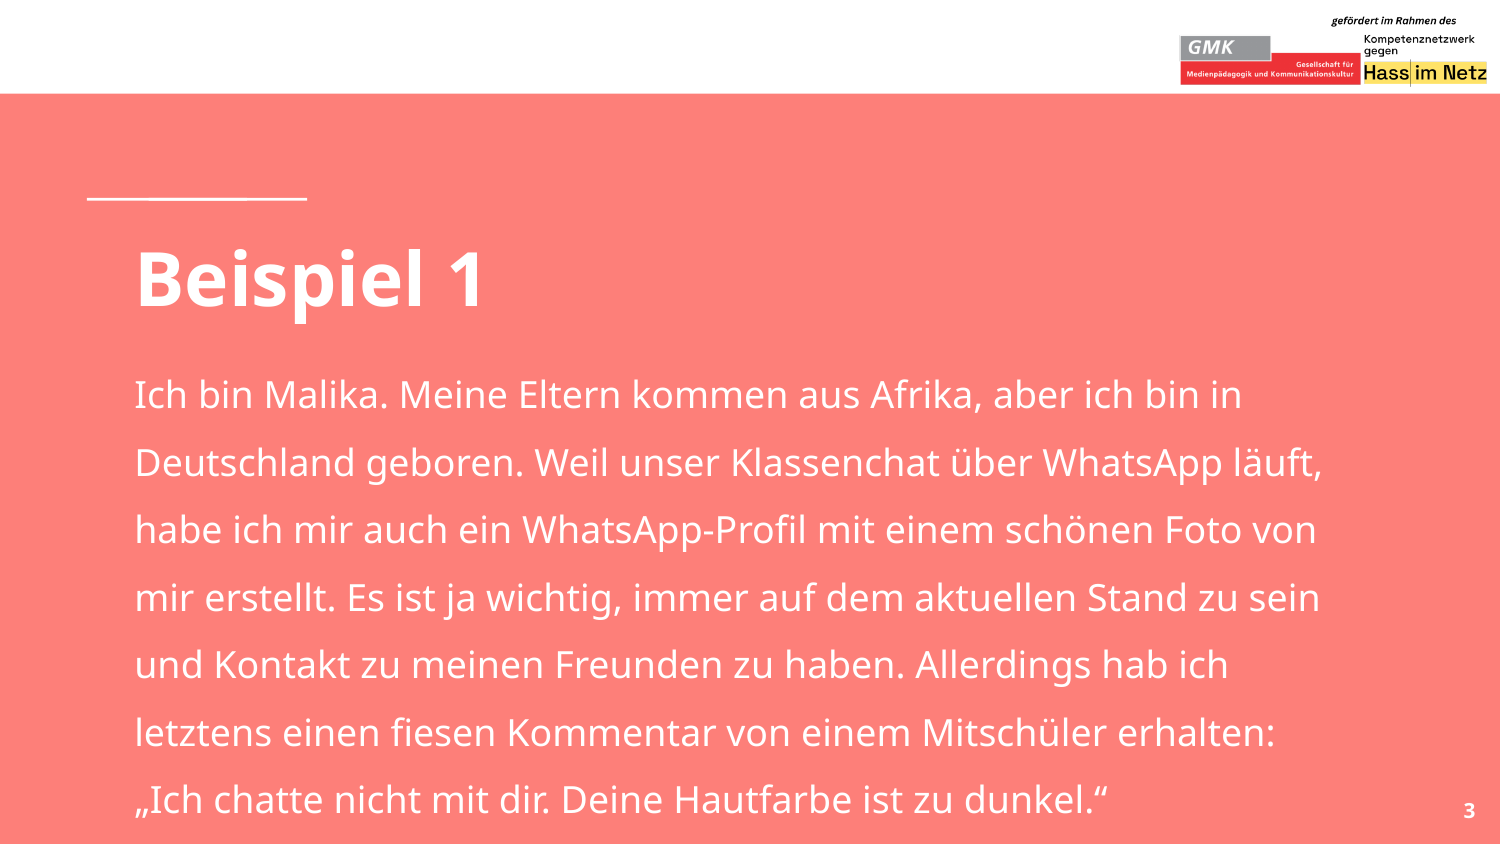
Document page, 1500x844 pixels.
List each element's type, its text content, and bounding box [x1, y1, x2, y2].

slide_number 3 [1400, 779, 1491, 844]
title Beispiel 1 [119, 216, 1381, 466]
picture [1177, 0, 1491, 94]
text_box Ich bin Malika. Meine Eltern kommen aus Afrika, aber ich bin in Deutschland geboren. Weil unser Klassenchat über WhatsApp läuft, habe ich mir auch ein WhatsApp-Profil mit einem schönen Foto von mir erstellt. Es ist ja wichtig, immer auf dem aktuellen Stand zu sein und Kontakt zu meinen Freunden zu haben. Allerdings hab ich letztens einen fiesen Kommentar von einem Mitschüler erhalten: „Ich chatte nicht mit dir. Deine Hautfarbe ist zu dunkel.“ [119, 341, 1370, 829]
